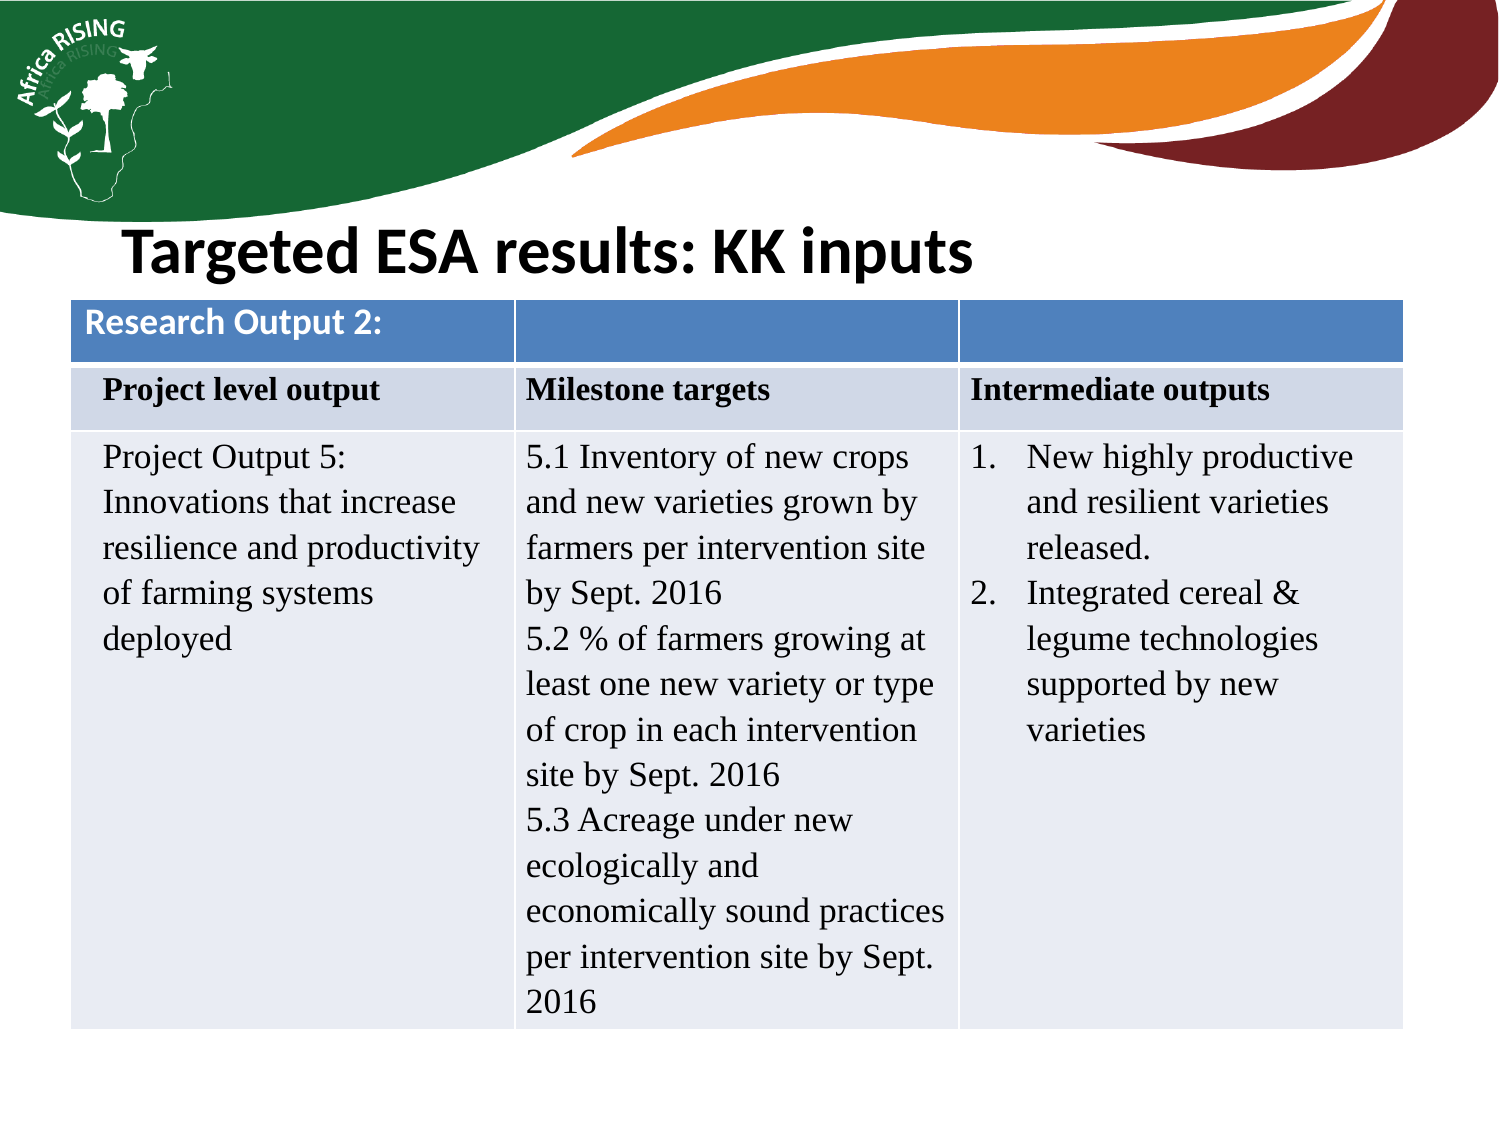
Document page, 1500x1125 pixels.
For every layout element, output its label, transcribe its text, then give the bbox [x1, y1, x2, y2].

table_cell Intermediate outputs [960, 368, 1403, 430]
table_header [516, 300, 958, 362]
table_header [960, 300, 1403, 362]
table_header Research Output 2: [71, 300, 514, 362]
table_cell Project Output 5: Innovations that increase resilience and productivity of farming systems deployed [71, 432, 514, 1029]
list Targeted ESA results: KK inputs [87, 198, 1363, 298]
table_cell New highly productive and resilient varieties released. Integrated cereal & legume technologies supported by new varieties [960, 432, 1403, 1029]
table_cell Milestone targets [516, 368, 958, 430]
table_cell Project level output [71, 368, 514, 430]
picture [0, 0, 1499, 222]
table_cell 5.1 Inventory of new crops and new varieties grown by farmers per intervention site by Sept. 2016 5.2 % of farmers growing at least one new variety or type of crop in each intervention site by Sept. 2016 5.3 Acreage under new ecologically and economically sound practices per intervention site by Sept. 2016 [516, 432, 958, 1029]
